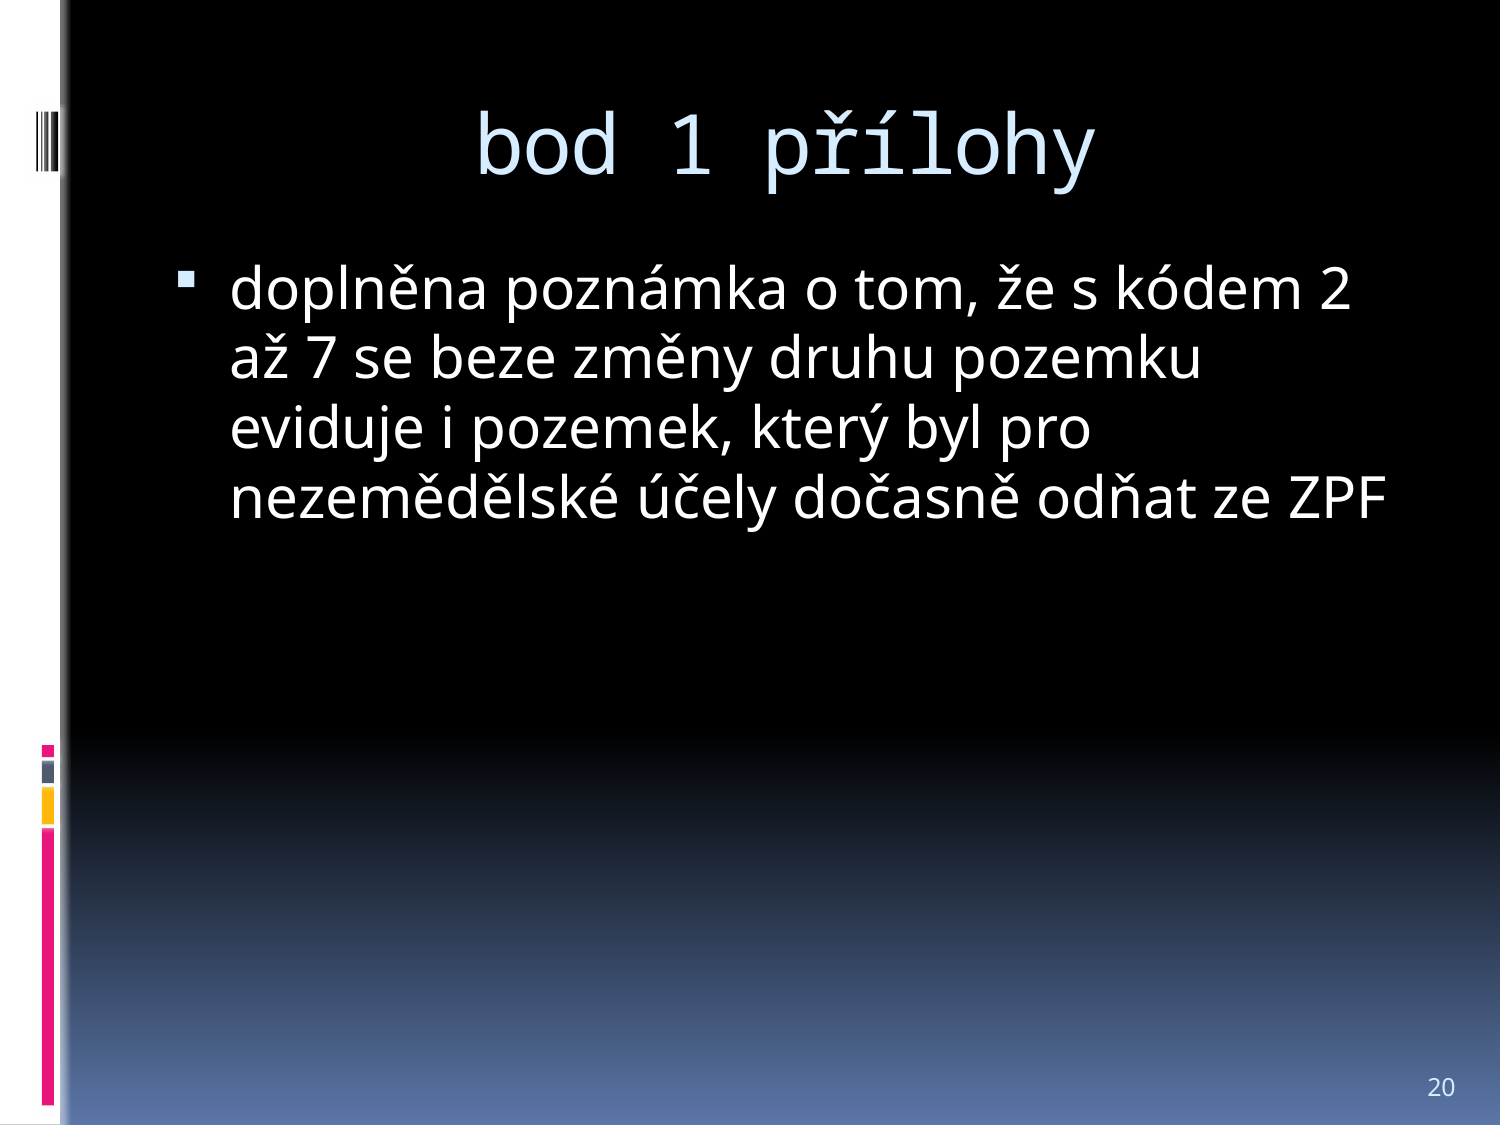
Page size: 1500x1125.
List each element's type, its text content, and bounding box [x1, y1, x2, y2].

list doplněna poznámka o tom, že s kódem 2 až 7 se beze změny druhu pozemku eviduje i pozemek, který byl pro nezemědělské účely dočasně odňat ze ZPF [147, 243, 1423, 949]
title bod 1 přílohy [150, 83, 1425, 234]
slide_number 20 [1412, 1052, 1488, 1113]
